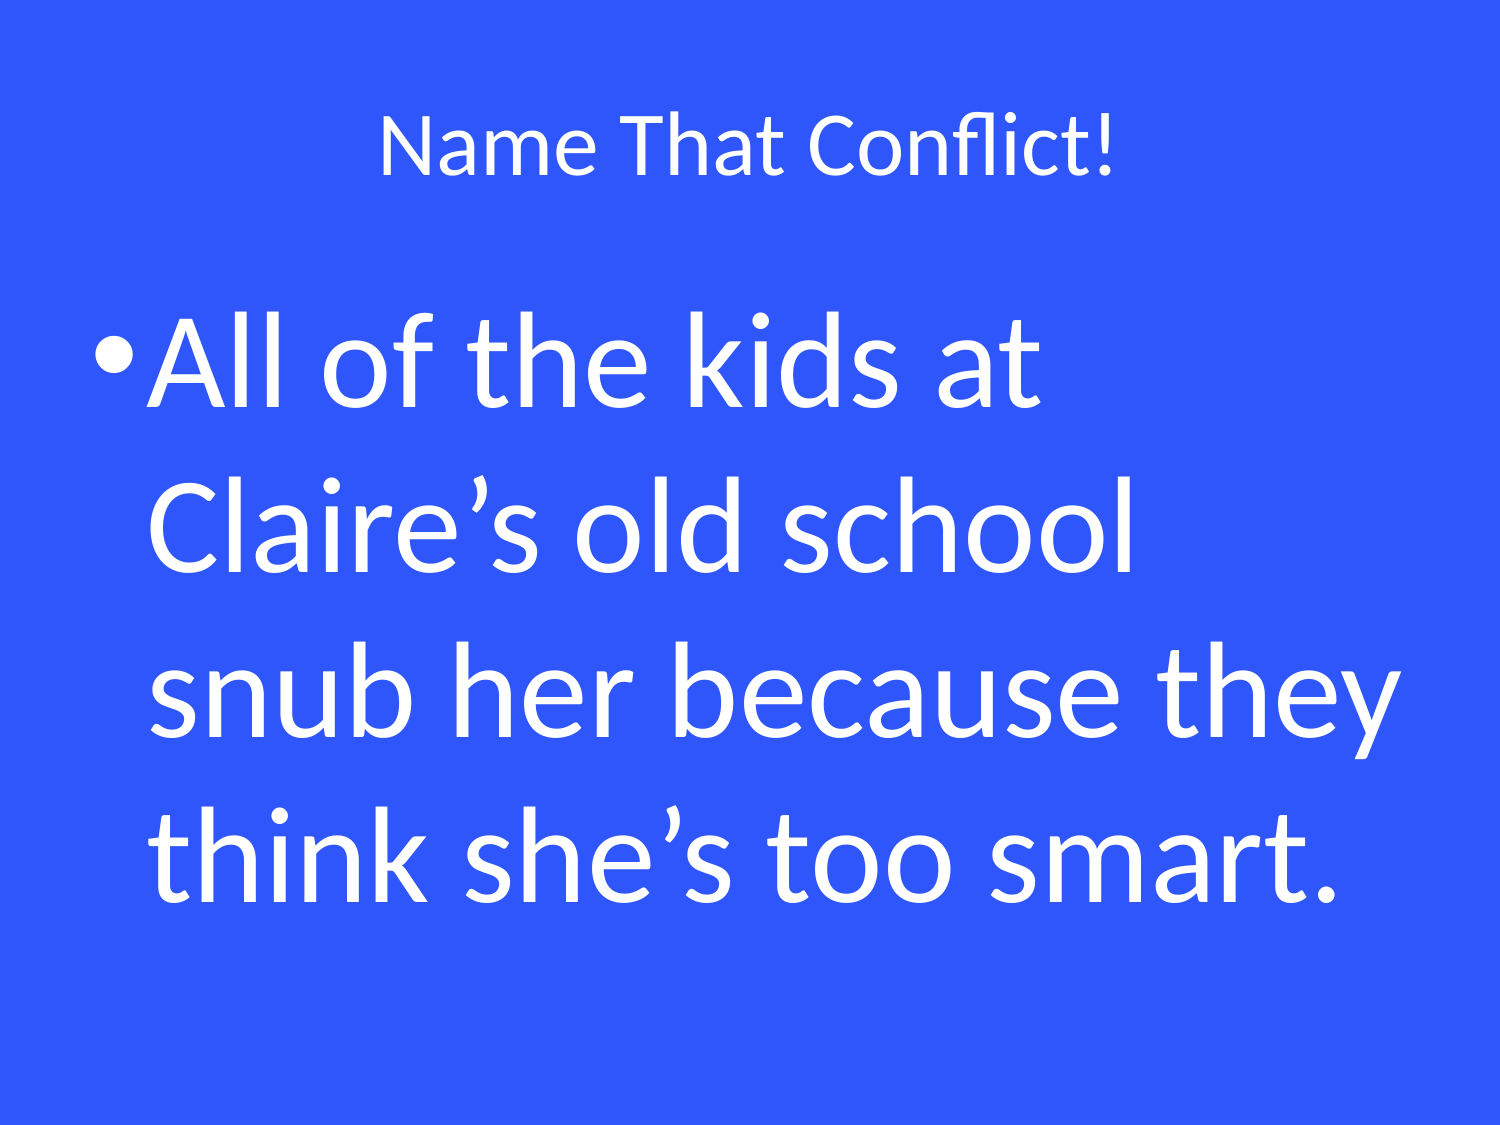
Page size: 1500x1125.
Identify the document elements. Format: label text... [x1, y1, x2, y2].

title Name That Conflict! [75, 45, 1425, 233]
list All of the kids at Claire’s old school snub her because they think she’s too smart. [75, 262, 1425, 1005]
